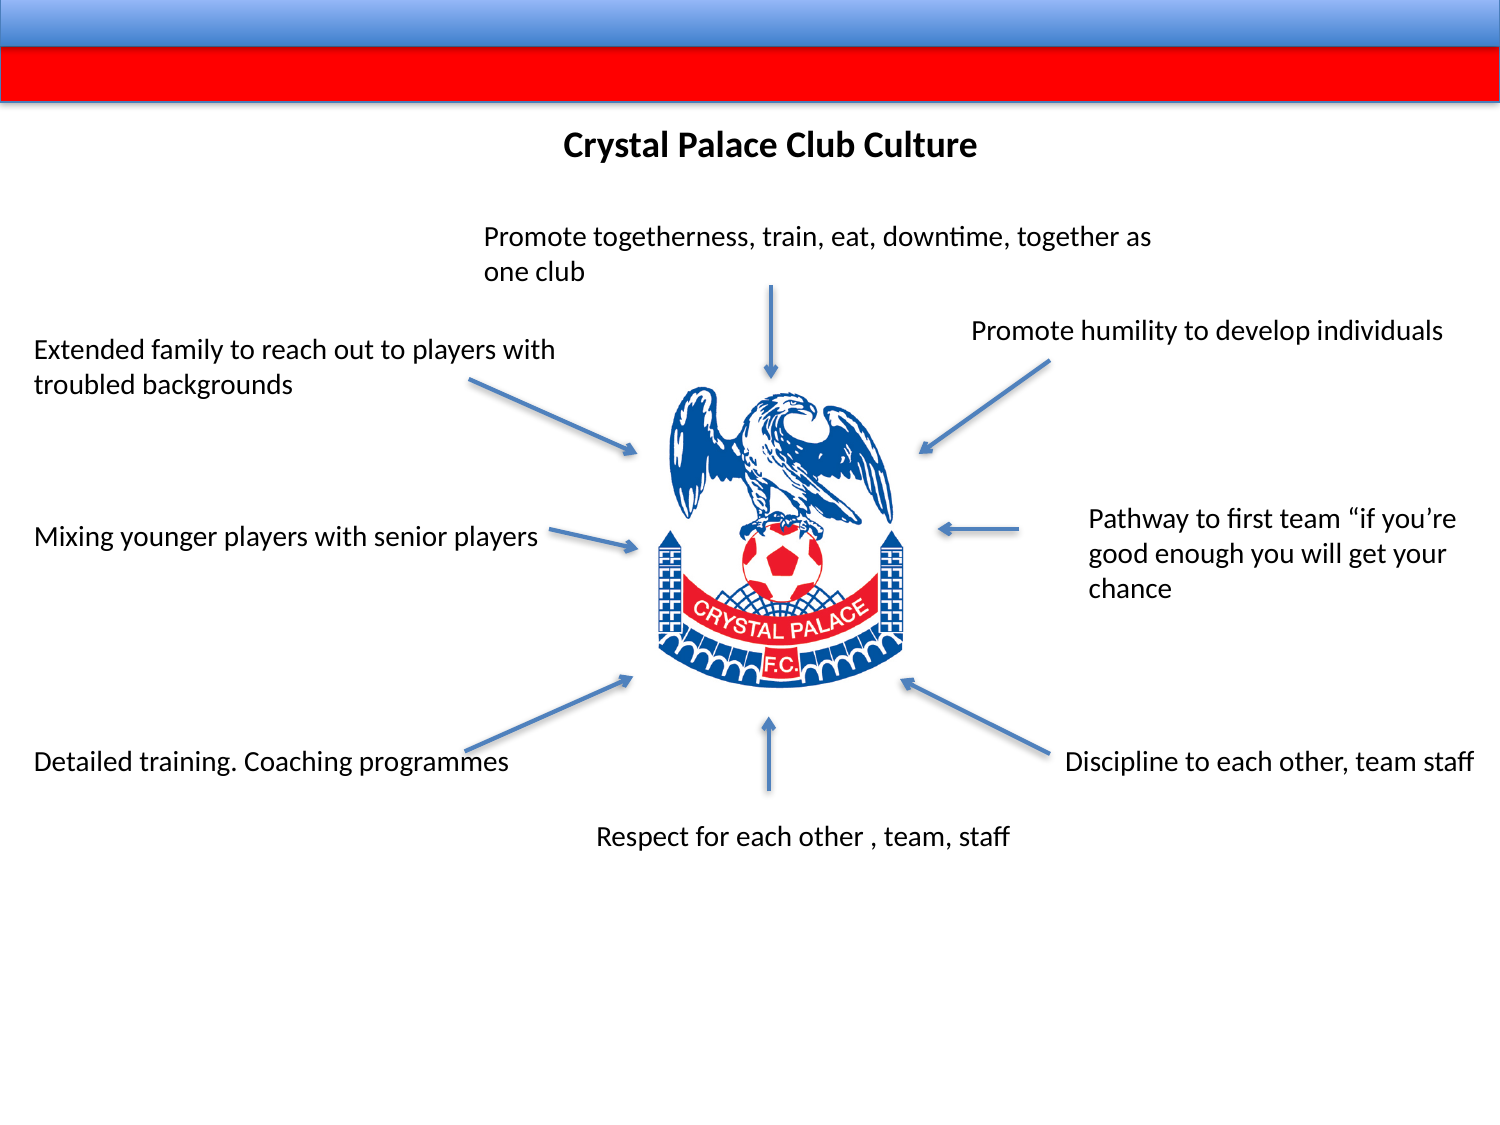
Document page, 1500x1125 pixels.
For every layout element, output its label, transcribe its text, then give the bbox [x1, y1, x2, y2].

text_box Promote humility to develop individuals [956, 303, 1500, 379]
text_box Crystal Palace Club Culture [548, 112, 1074, 172]
text_box Mixing younger players with senior players [18, 510, 613, 586]
text_box Discipline to each other, team staff [1049, 735, 1500, 811]
text_box Pathway to first team “if you’re good enough you will get your chance [1073, 491, 1500, 612]
text_box [0, 53, 1500, 103]
text_box [0, 0, 1500, 46]
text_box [468, 378, 638, 455]
text_box Detailed training. Coaching programmes [18, 735, 619, 811]
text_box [548, 528, 639, 550]
text_box Promote togetherness, train, eat, downtime, together as one club [468, 210, 1197, 286]
text_box Respect for each other , team, staff [581, 810, 1182, 886]
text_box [918, 359, 1051, 455]
picture [618, 359, 957, 735]
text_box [899, 678, 1051, 755]
text_box Extended family to reach out to players with troubled backgrounds [18, 322, 619, 398]
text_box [464, 676, 634, 752]
